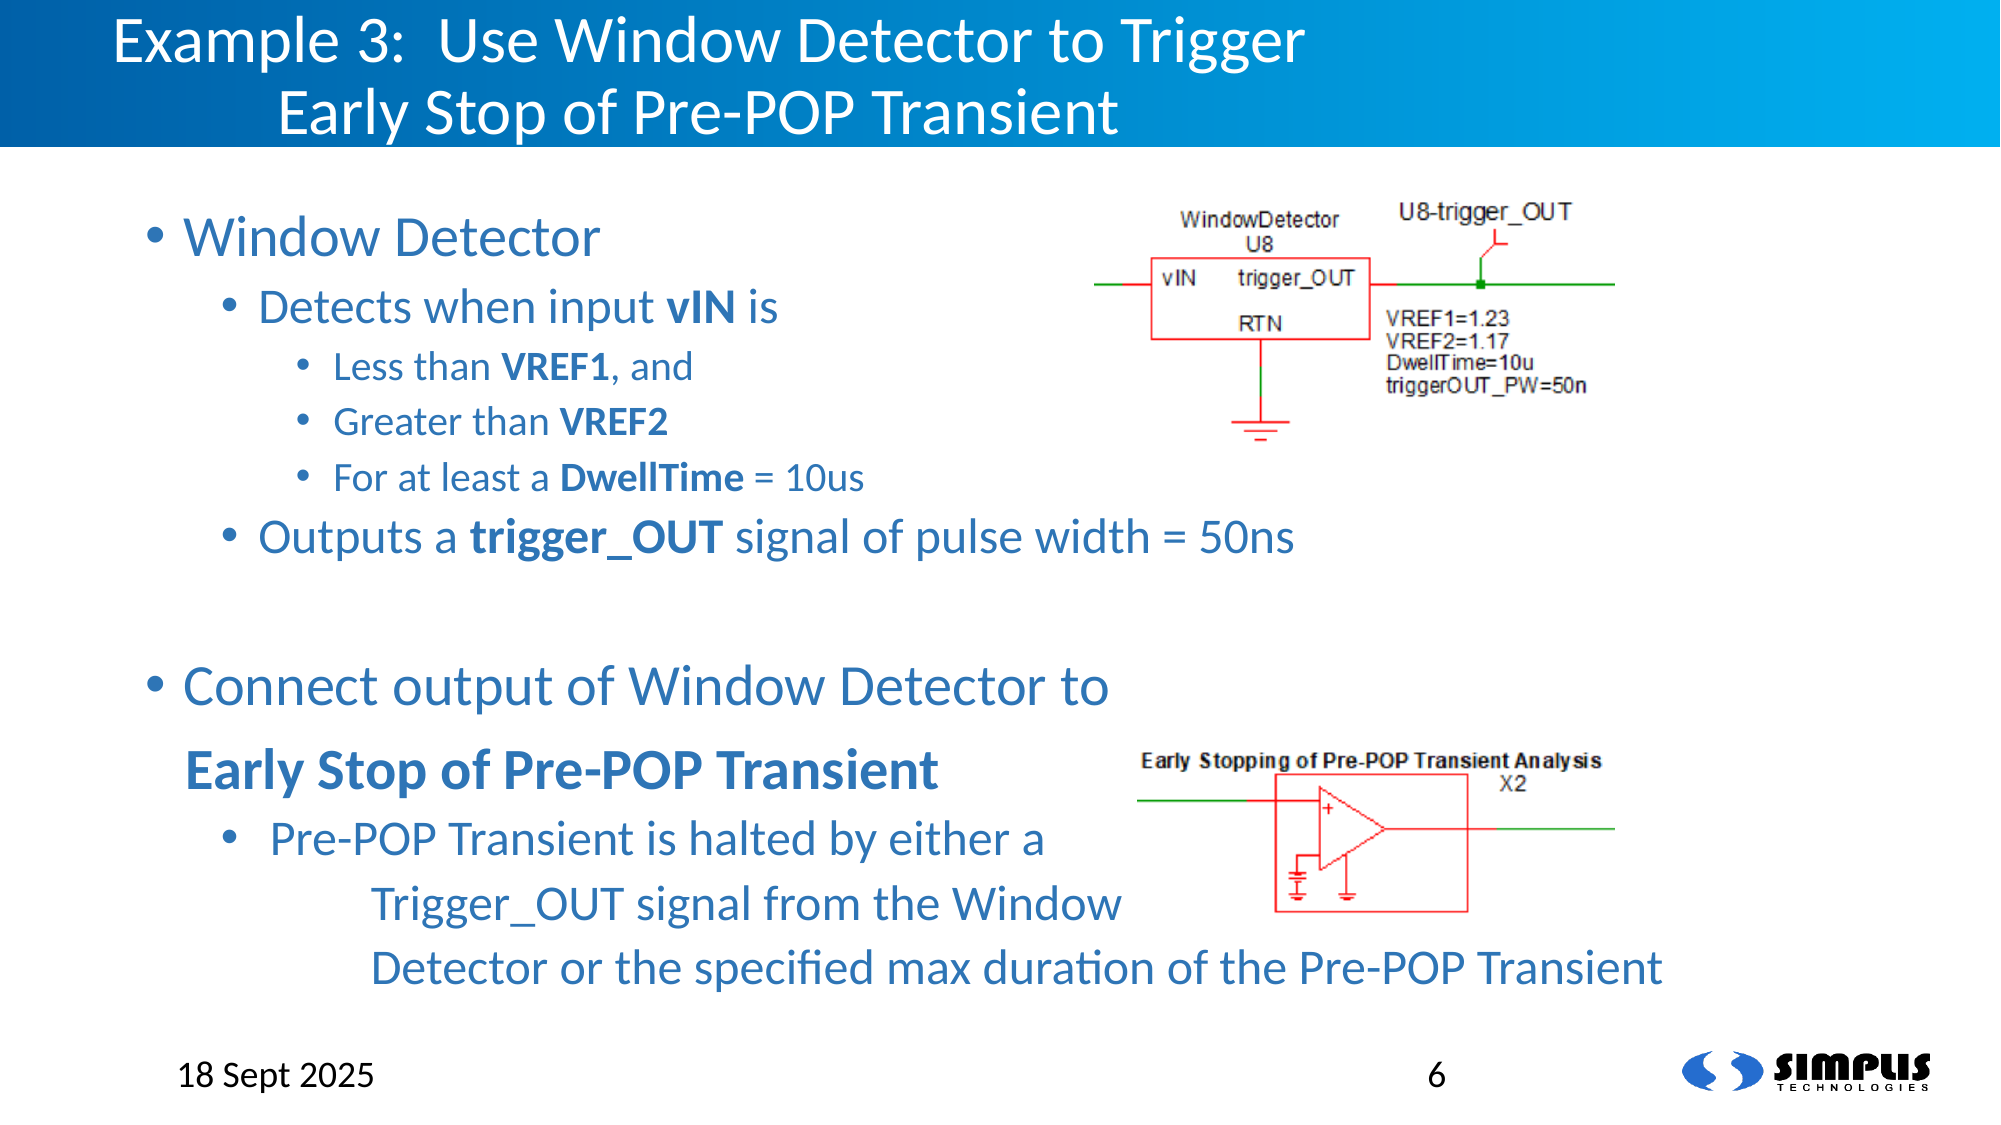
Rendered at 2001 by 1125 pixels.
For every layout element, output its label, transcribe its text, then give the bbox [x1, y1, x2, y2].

picture [1094, 199, 1615, 446]
slide_number 6 [1412, 1042, 1863, 1103]
picture [1137, 728, 1615, 926]
text_box 18 Sept 2025 [161, 1042, 612, 1103]
list Window Detector Detects when input vIN is Less than VREF1, and Greater than VREF2 For at least a DwellTime = 10us Outputs a trigger_OUT signal of pulse width = 50ns Connect output of Window Detector to Early Stop of Pre-POP Transient Pre-POP Transient is halted by either a Trigger_OUT signal from the Window Detector or the specified max duration of the Pre-POP Transient [131, 199, 1857, 1009]
text_box Example 3: Use Window Detector to Trigger Early Stop of Pre-POP Transient [97, 0, 2000, 150]
picture [1863, 1051, 1930, 1091]
